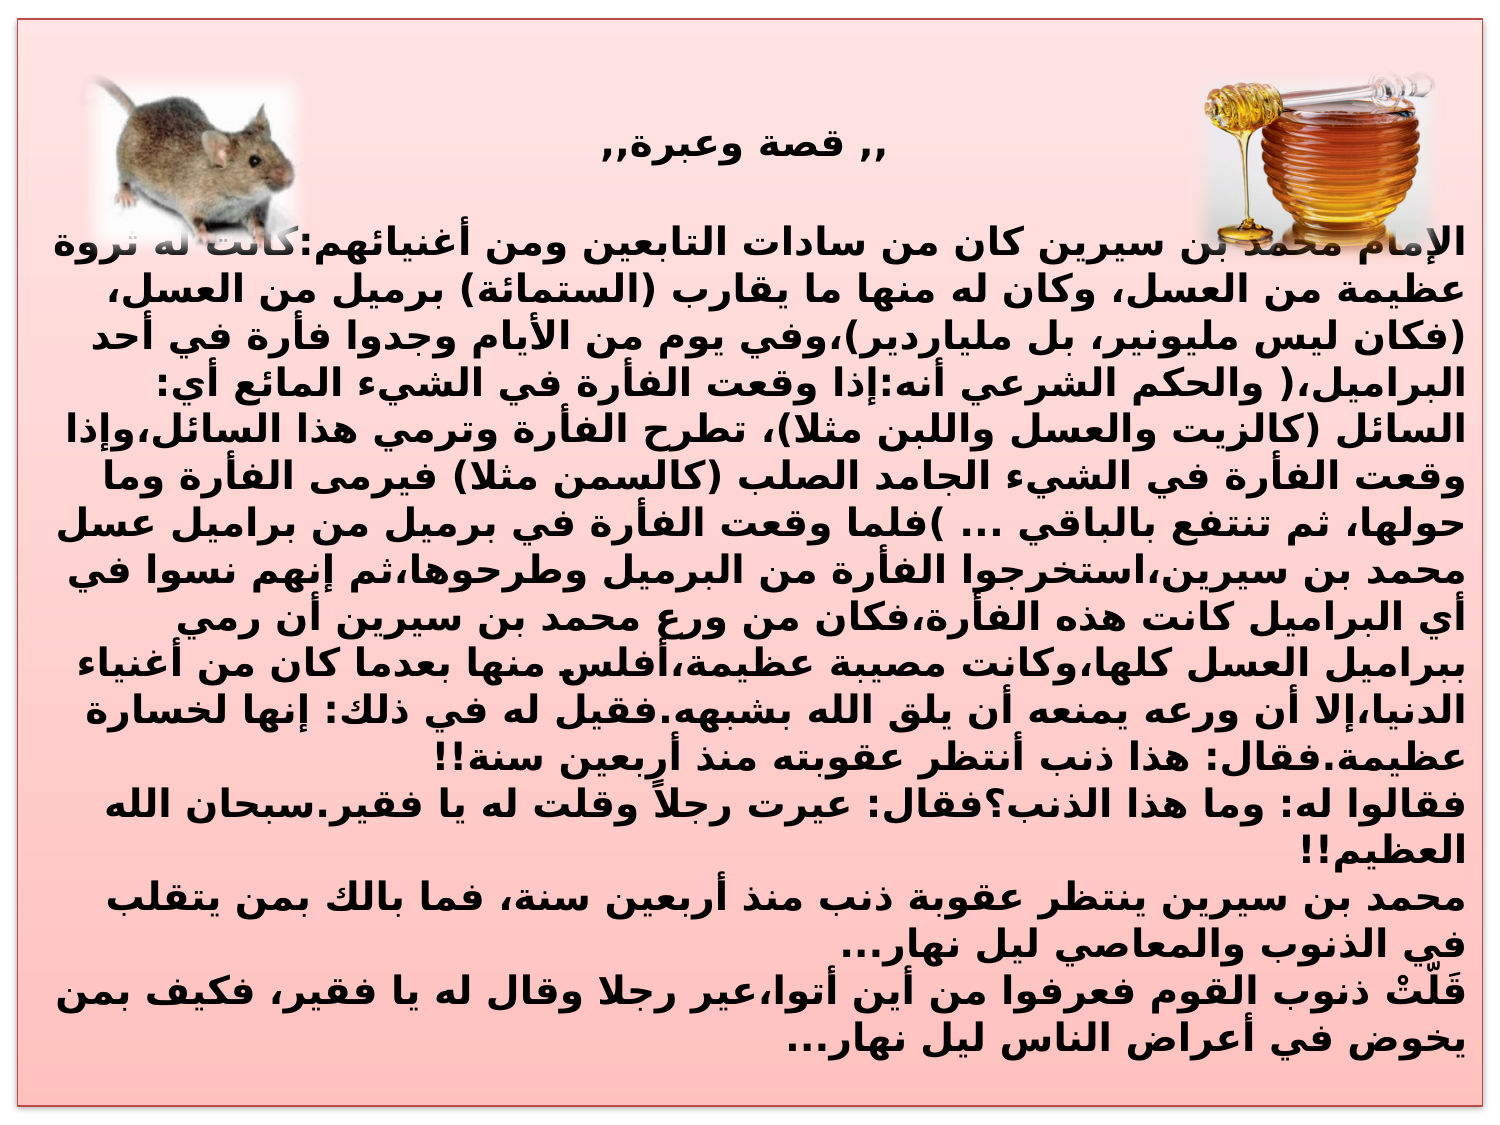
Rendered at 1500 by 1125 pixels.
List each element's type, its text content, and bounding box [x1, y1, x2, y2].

picture [1186, 66, 1449, 264]
picture [76, 66, 314, 264]
list ,, قصة وعبرة,, الإمام محمد بن سيرين كان من سادات التابعين ومن أغنيائهم:كانت له ثروة عظيمة من العسل، وكان له منها ما يقارب (الستمائة) برميل من العسل،(فكان ليس مليونير، بل ملياردير)،وفي يوم من الأيام وجدوا فأرة في أحد البراميل،( والحكم الشرعي أنه:إذا وقعت الفأرة في الشيء المائع أي: السائل (كالزيت والعسل واللبن مثلا)، تطرح الفأرة وترمي هذا السائل،وإذا وقعت الفأرة في الشيء الجامد الصلب (كالسمن مثلا) فيرمى الفأرة وما حولها، ثم تنتفع بالباقي ... )فلما وقعت الفأرة في برميل من براميل عسل محمد بن سيرين،استخرجوا الفأرة من البرميل وطرحوها،ثم إنهم نسوا في أي البراميل كانت هذه الفأرة،فكان من ورع محمد بن سيرين أن رمي ببراميل العسل كلها،وكانت مصيبة عظيمة،أفلس منها بعدما كان من أغنياء الدنيا،إلا أن ورعه يمنعه أن يلق الله بشبهه.فقيل له في ذلك: إنها لخسارة عظيمة.فقال: هذا ذنب أنتظر عقوبته منذ أربعين سنة!! فقالوا له: وما هذا الذنب؟فقال: عيرت رجلاً وقلت له يا فقير.سبحان الله العظيم!! محمد بن سيرين ينتظر عقوبة ذنب منذ أربعين سنة، فما بالك بمن يتقلب في الذنوب والمعاصي ليل نهار... قَلّتْ ذنوب القوم فعرفوا من أين أتوا،عير رجلا وقال له يا فقير، فكيف بمن يخوض في أعراض الناس ليل نهار... [17, 18, 1483, 1107]
